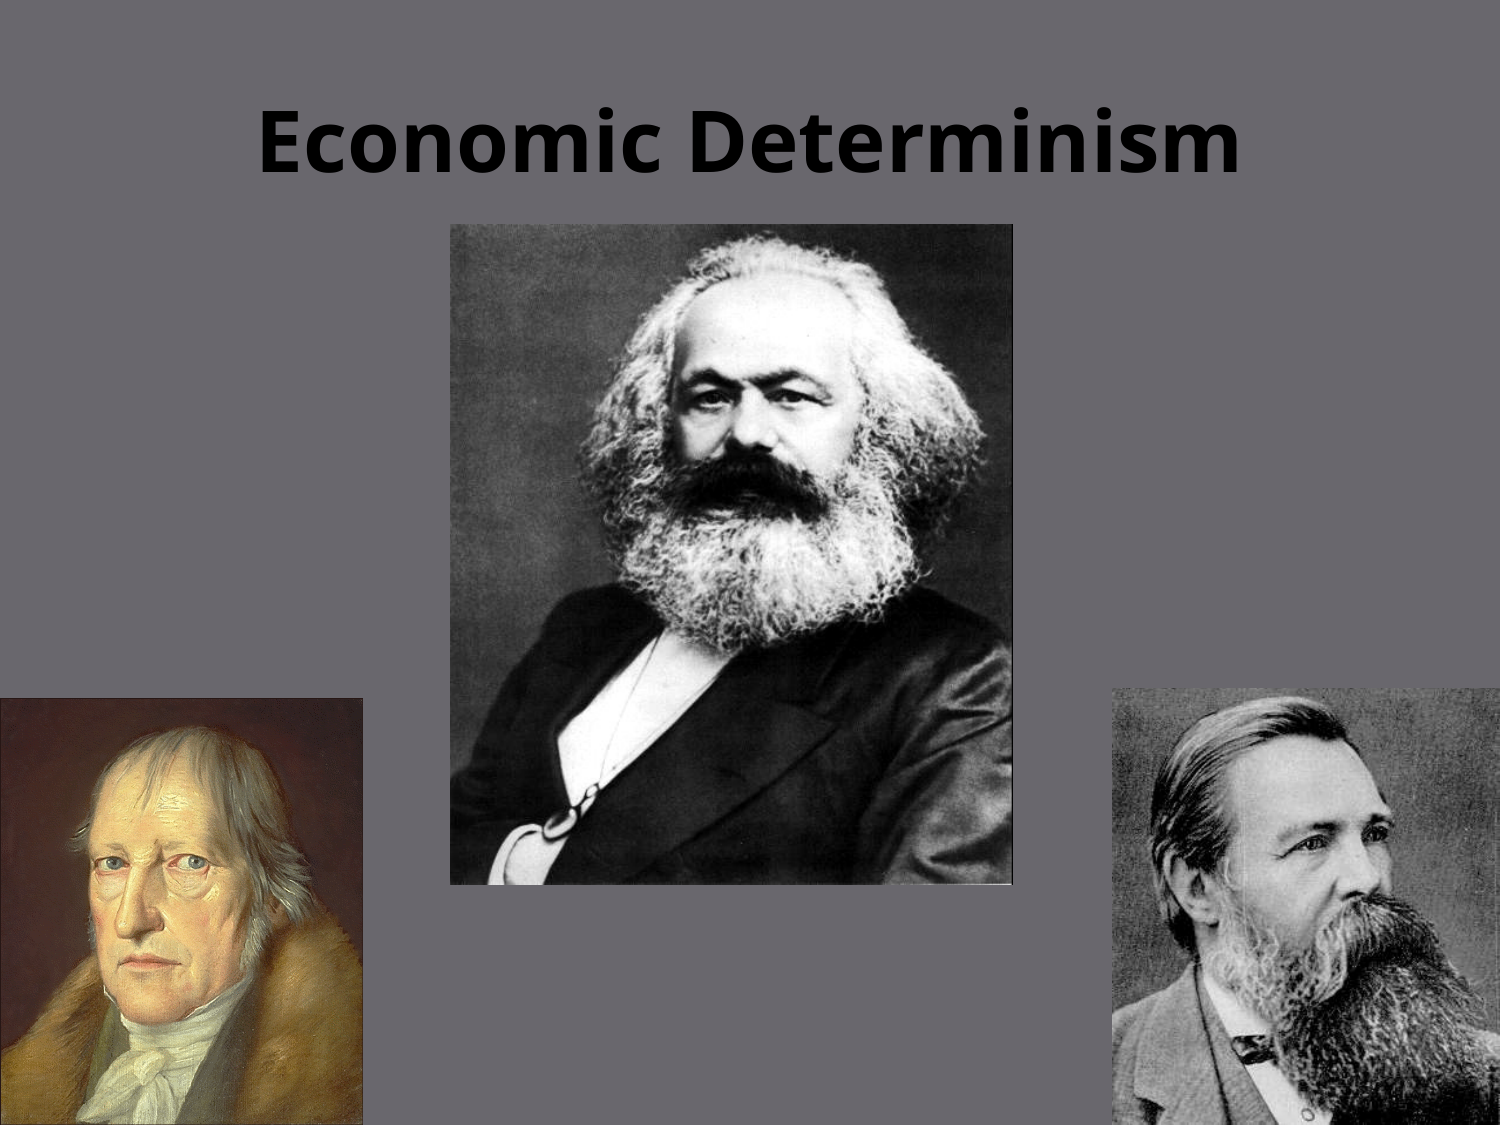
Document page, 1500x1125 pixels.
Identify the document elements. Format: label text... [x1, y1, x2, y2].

picture [449, 224, 1013, 885]
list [0, 698, 363, 1125]
title Economic Determinism [75, 45, 1425, 233]
picture [1112, 688, 1500, 1125]
